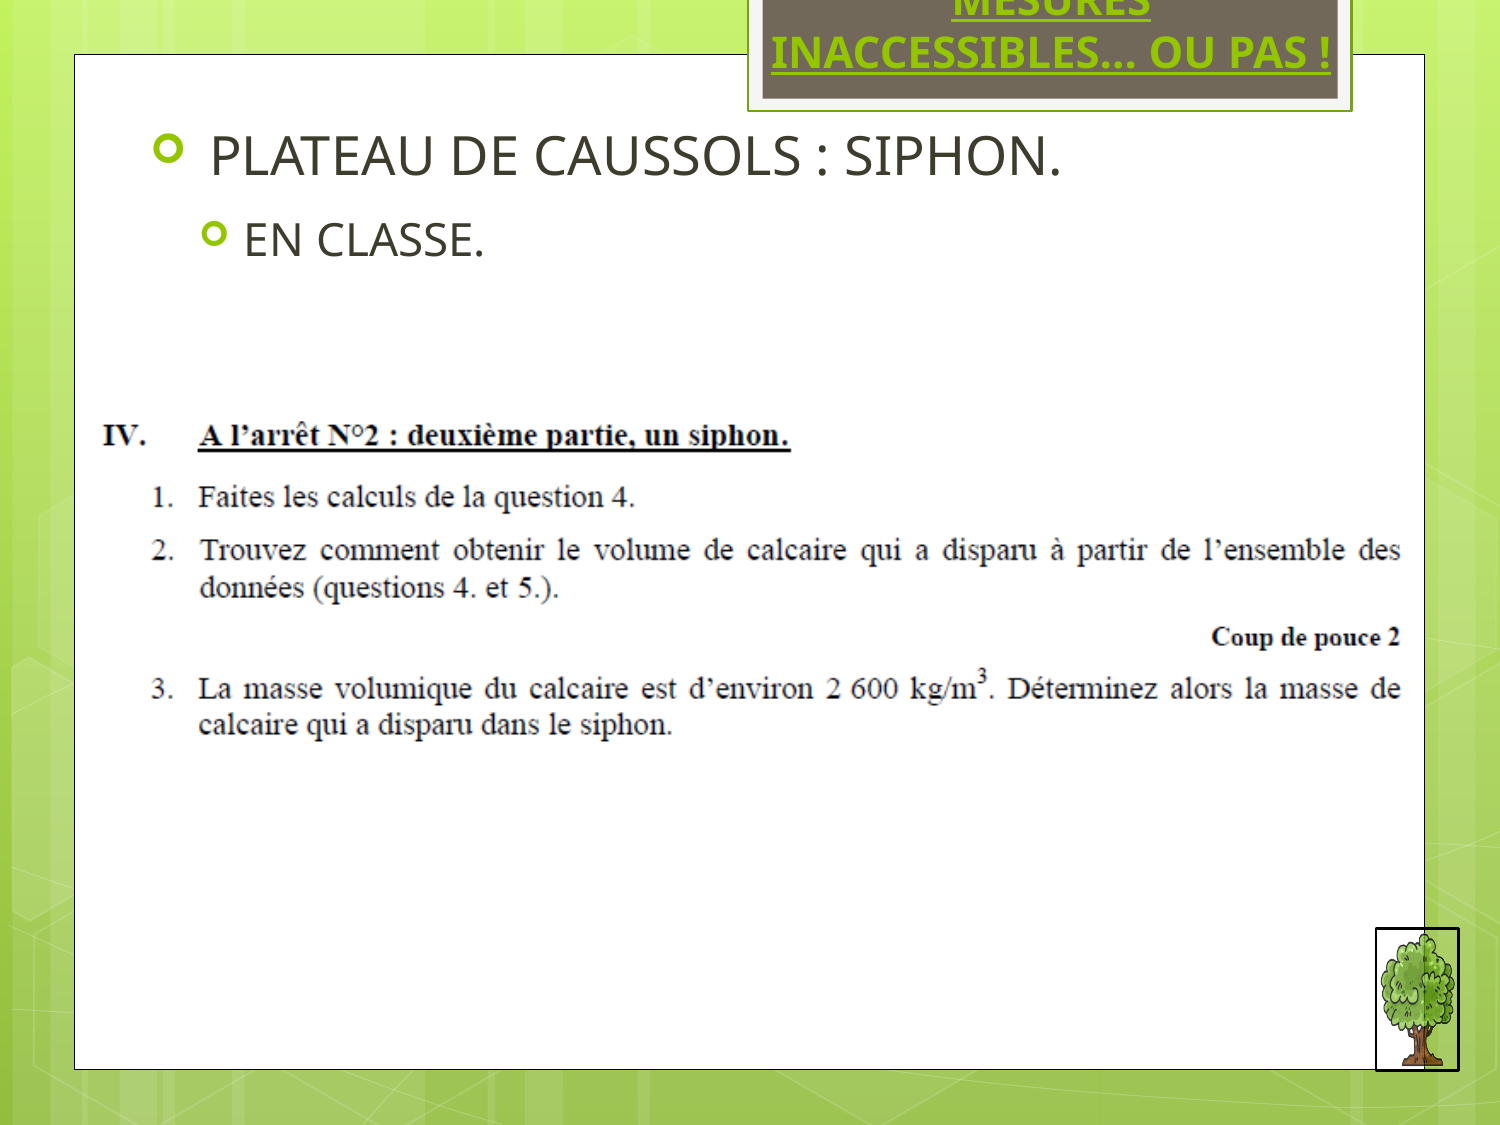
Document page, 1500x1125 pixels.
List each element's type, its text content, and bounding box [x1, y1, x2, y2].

list Plateau de Caussols : Siphon. En classe. [123, 113, 1365, 418]
title Mesures inaccessibles… ou pas ! [750, 0, 1353, 85]
picture [93, 420, 1412, 776]
text_box [1375, 927, 1460, 1072]
